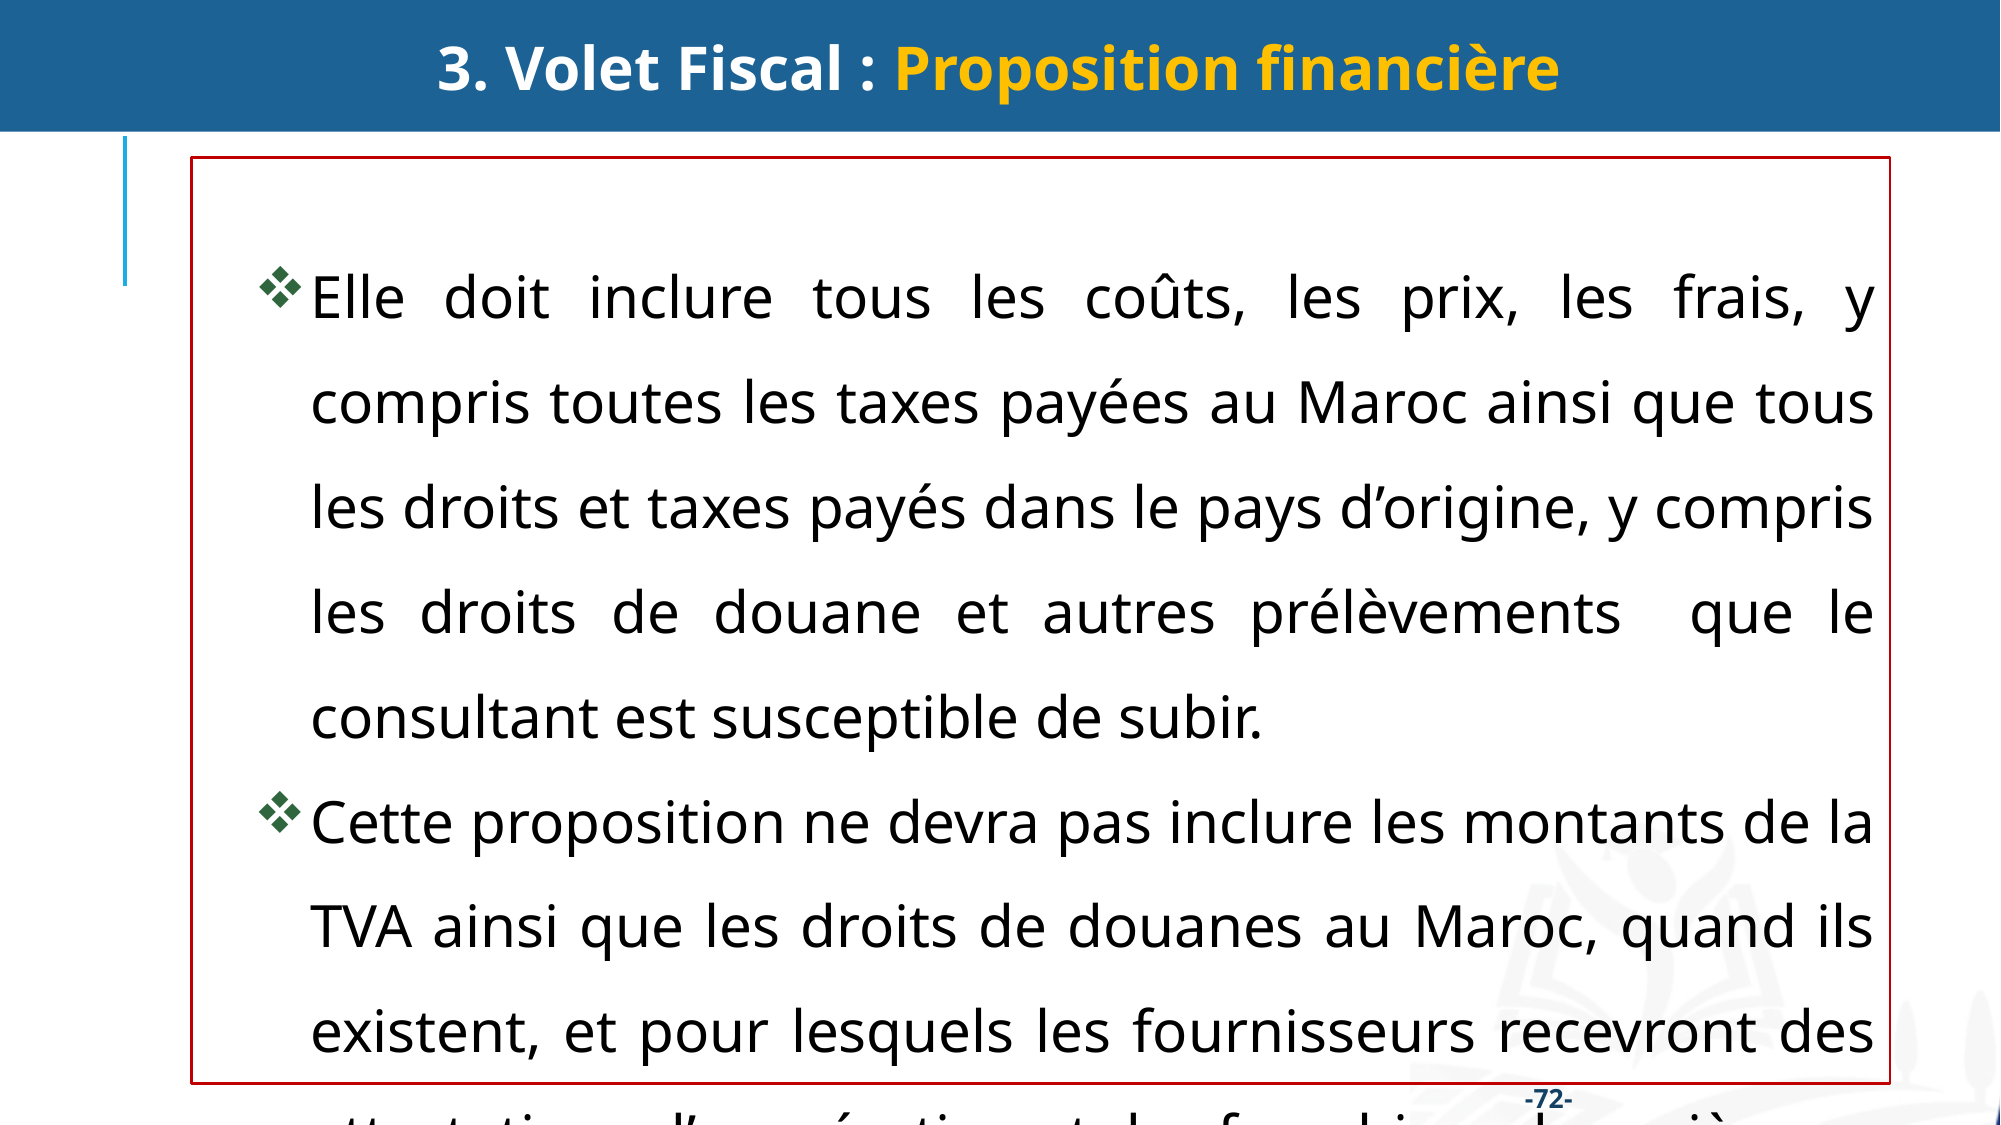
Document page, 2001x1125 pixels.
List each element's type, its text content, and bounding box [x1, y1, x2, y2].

text_box 3. Volet Fiscal : Proposition financière [0, 0, 2000, 133]
picture [1409, 759, 2000, 1125]
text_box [190, 157, 1891, 1085]
